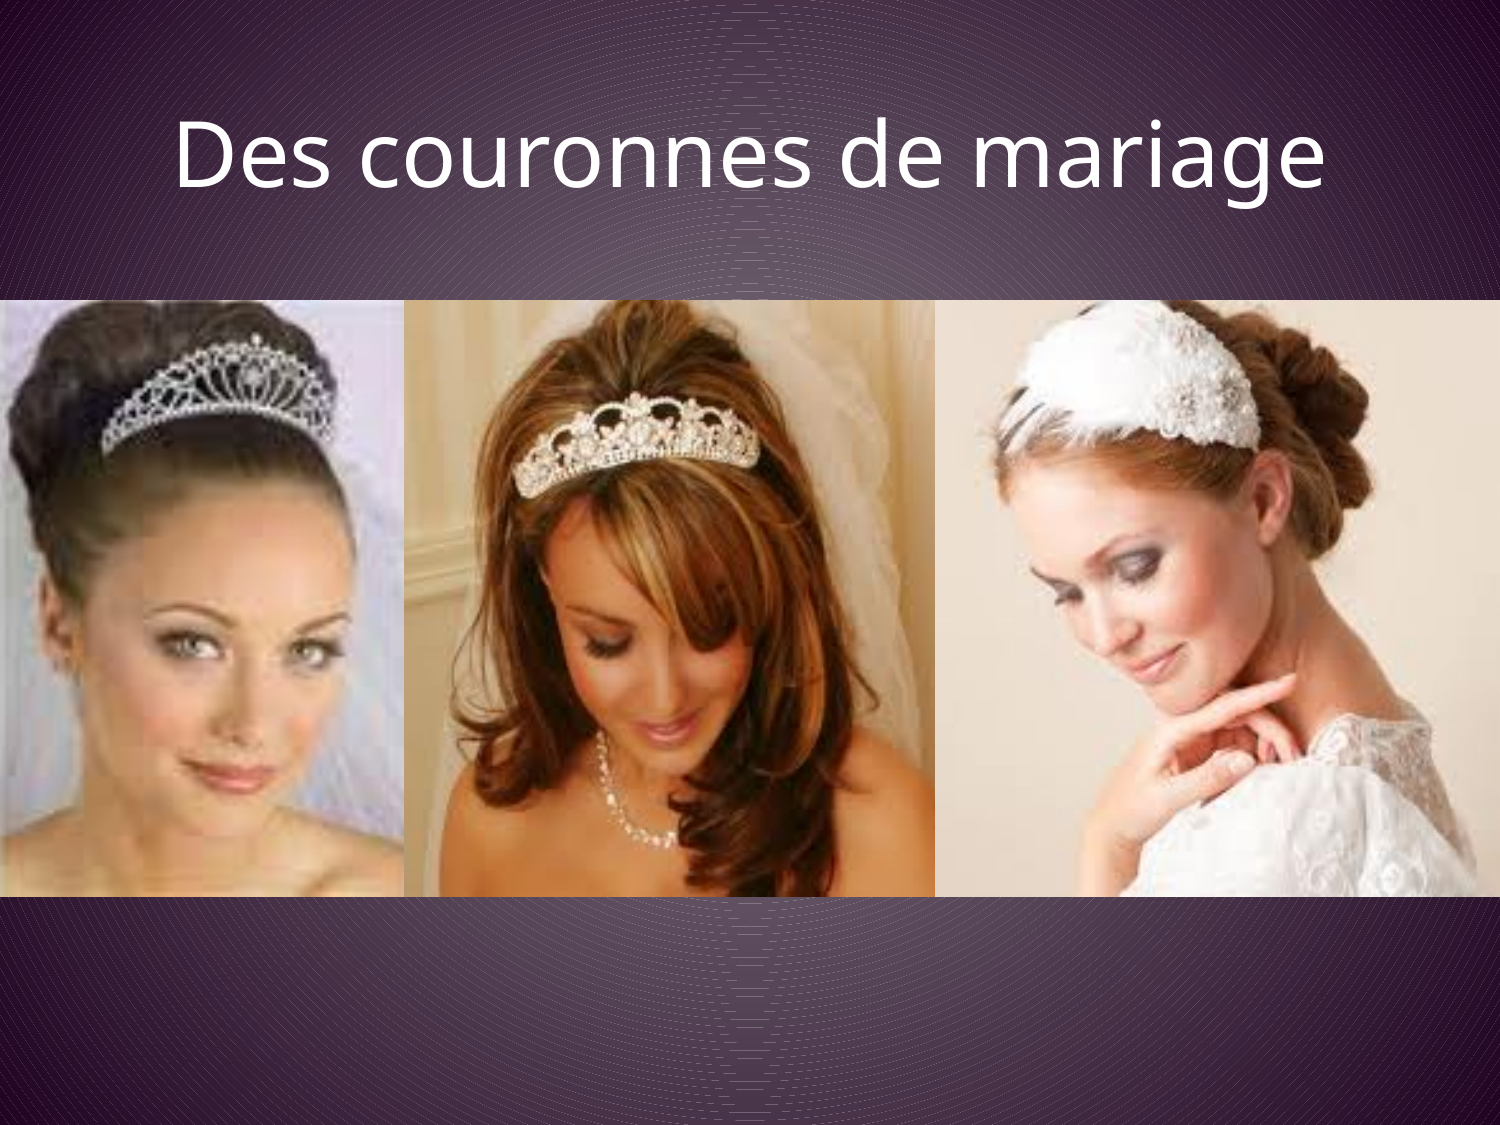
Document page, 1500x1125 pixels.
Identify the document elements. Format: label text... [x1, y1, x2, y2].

picture [403, 300, 1500, 898]
title Des couronnes de mariage [75, 0, 1425, 299]
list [0, 300, 402, 898]
